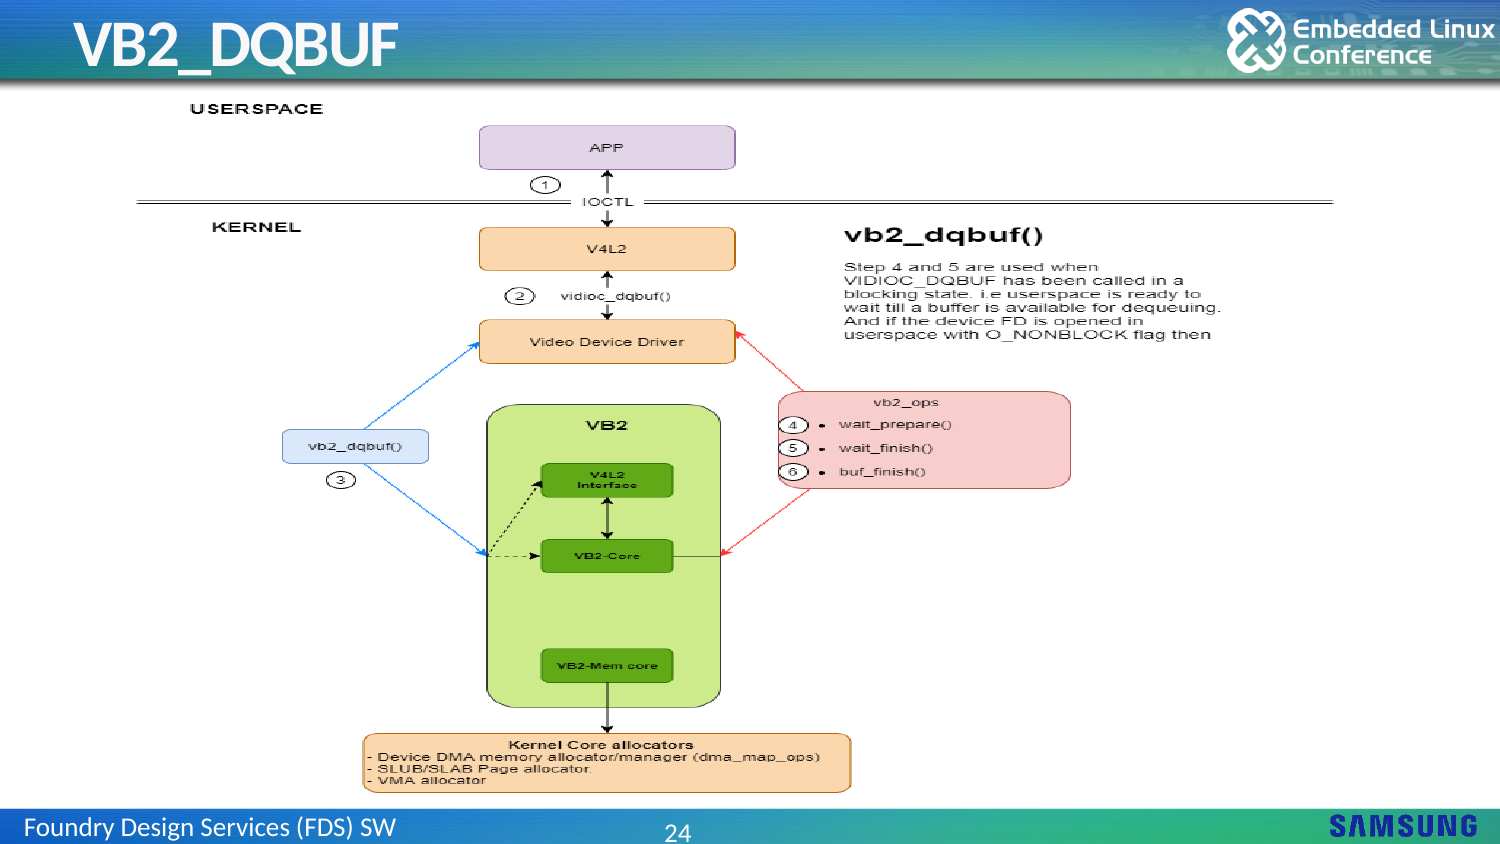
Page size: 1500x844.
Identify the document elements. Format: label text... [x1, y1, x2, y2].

title VB2_DQBUF [58, 1, 1430, 78]
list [124, 92, 1337, 795]
picture [0, 0, 1500, 844]
